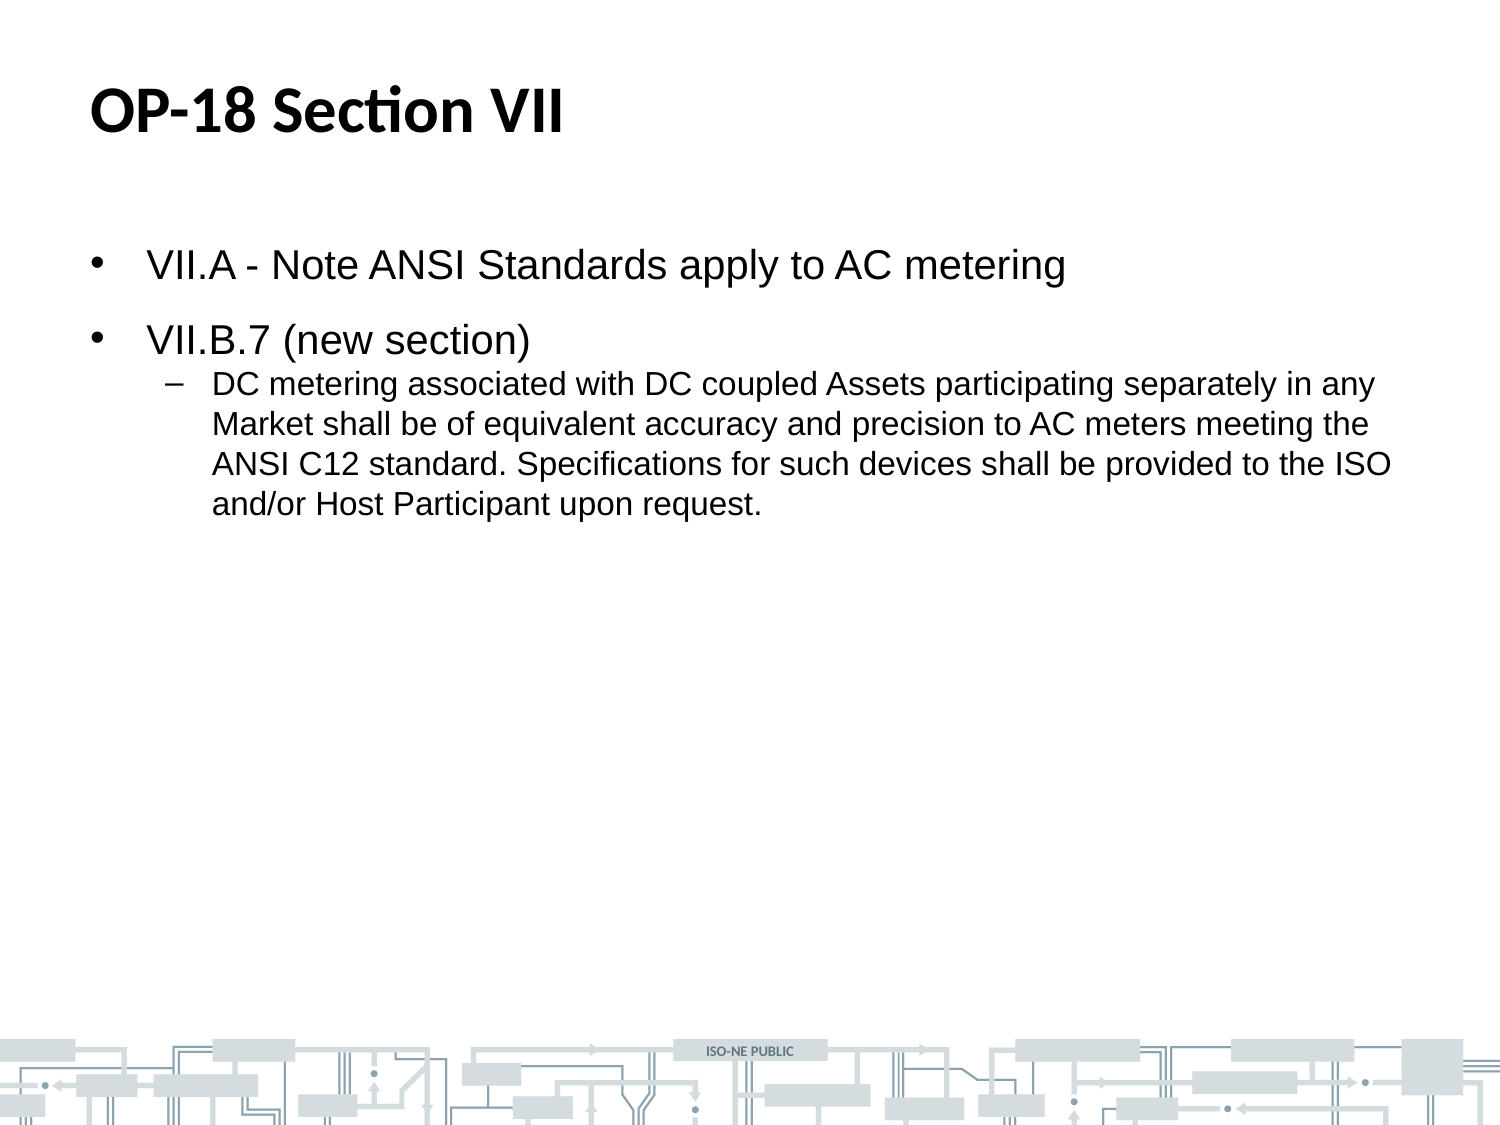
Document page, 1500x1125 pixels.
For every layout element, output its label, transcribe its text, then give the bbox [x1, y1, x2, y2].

title OP-18 Section VII [75, 12, 1425, 200]
picture [0, 1031, 1500, 1125]
list VII.A - Note ANSI Standards apply to AC metering VII.B.7 (new section) DC metering associated with DC coupled Assets participating separately in any Market shall be of equivalent accuracy and precision to AC meters meeting the ANSI C12 standard. Specifications for such devices shall be provided to the ISO and/or Host Participant upon request. [75, 229, 1425, 1020]
